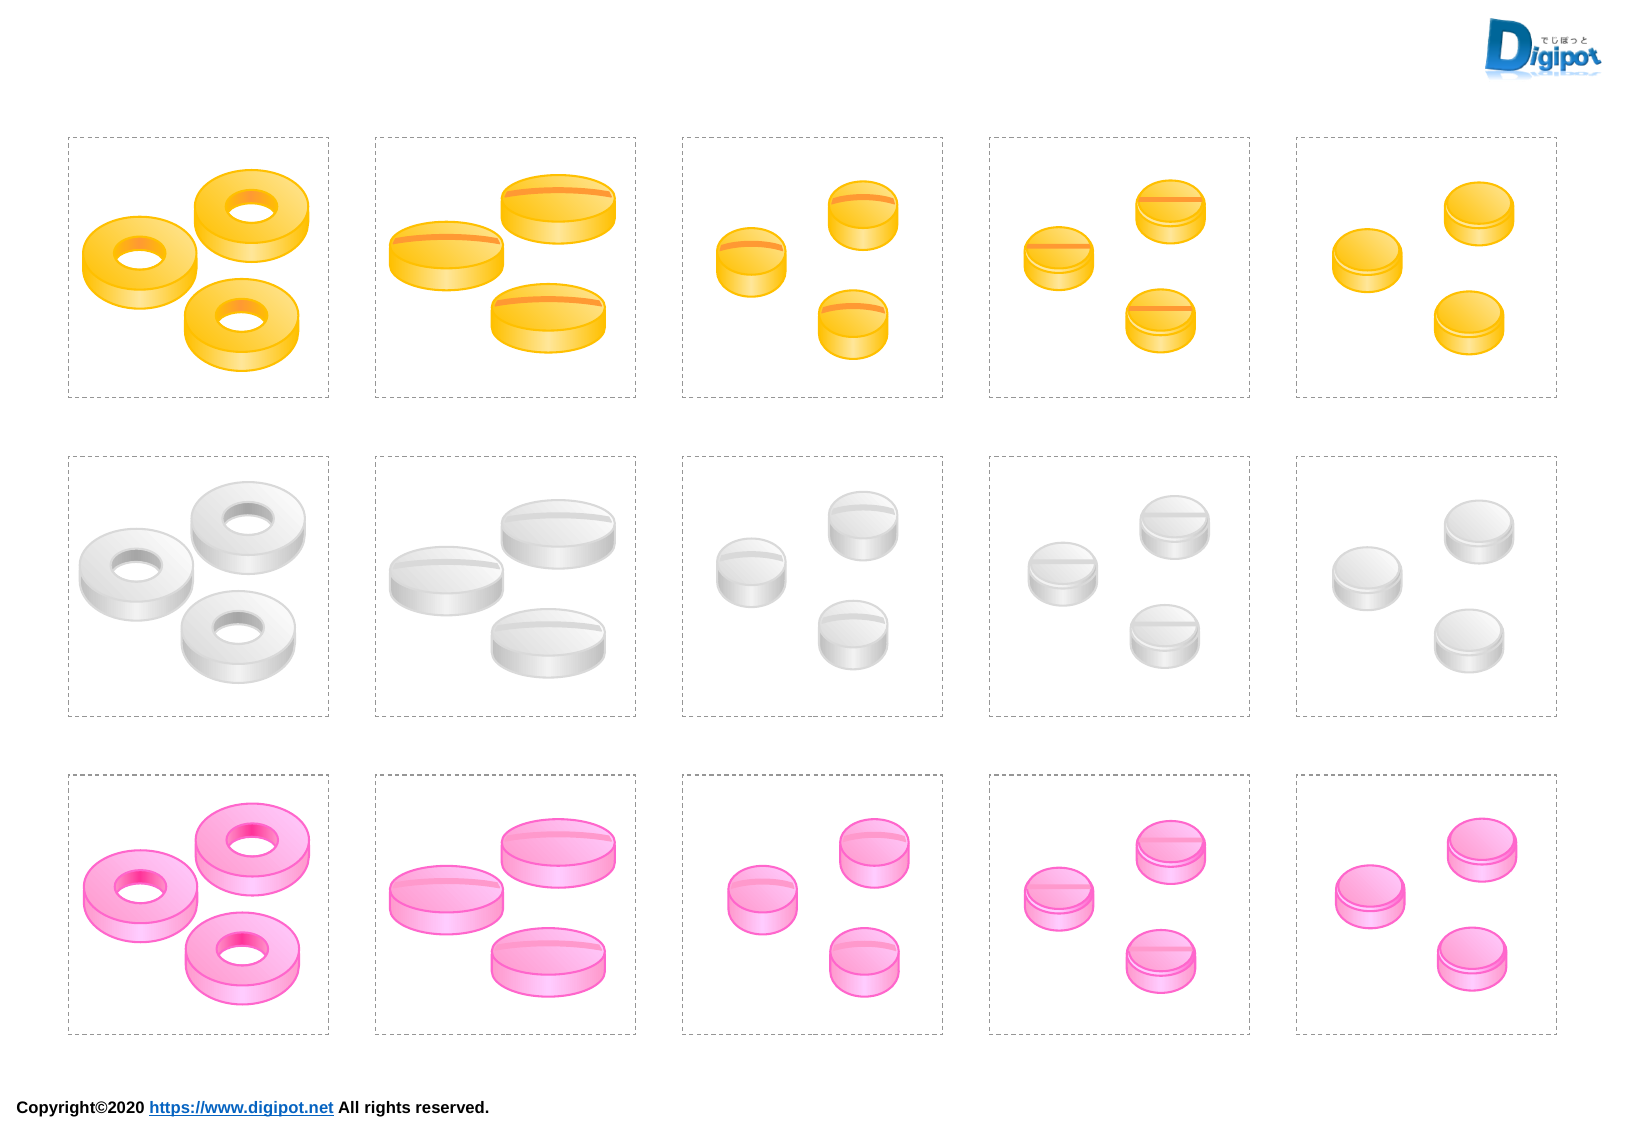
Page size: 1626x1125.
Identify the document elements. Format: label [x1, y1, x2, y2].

text_box [389, 174, 615, 353]
text_box [1024, 180, 1205, 353]
text_box [728, 819, 909, 997]
text_box [83, 803, 310, 1005]
text_box [717, 491, 898, 670]
text_box [83, 169, 309, 371]
text_box [1333, 182, 1514, 355]
text_box [717, 181, 898, 359]
text_box [1028, 496, 1210, 668]
text_box [389, 499, 615, 678]
text_box [1333, 500, 1514, 673]
text_box [79, 482, 305, 684]
picture [1485, 18, 1602, 82]
text_box [389, 819, 615, 997]
text_box [1024, 820, 1206, 993]
text_box [1336, 818, 1517, 991]
